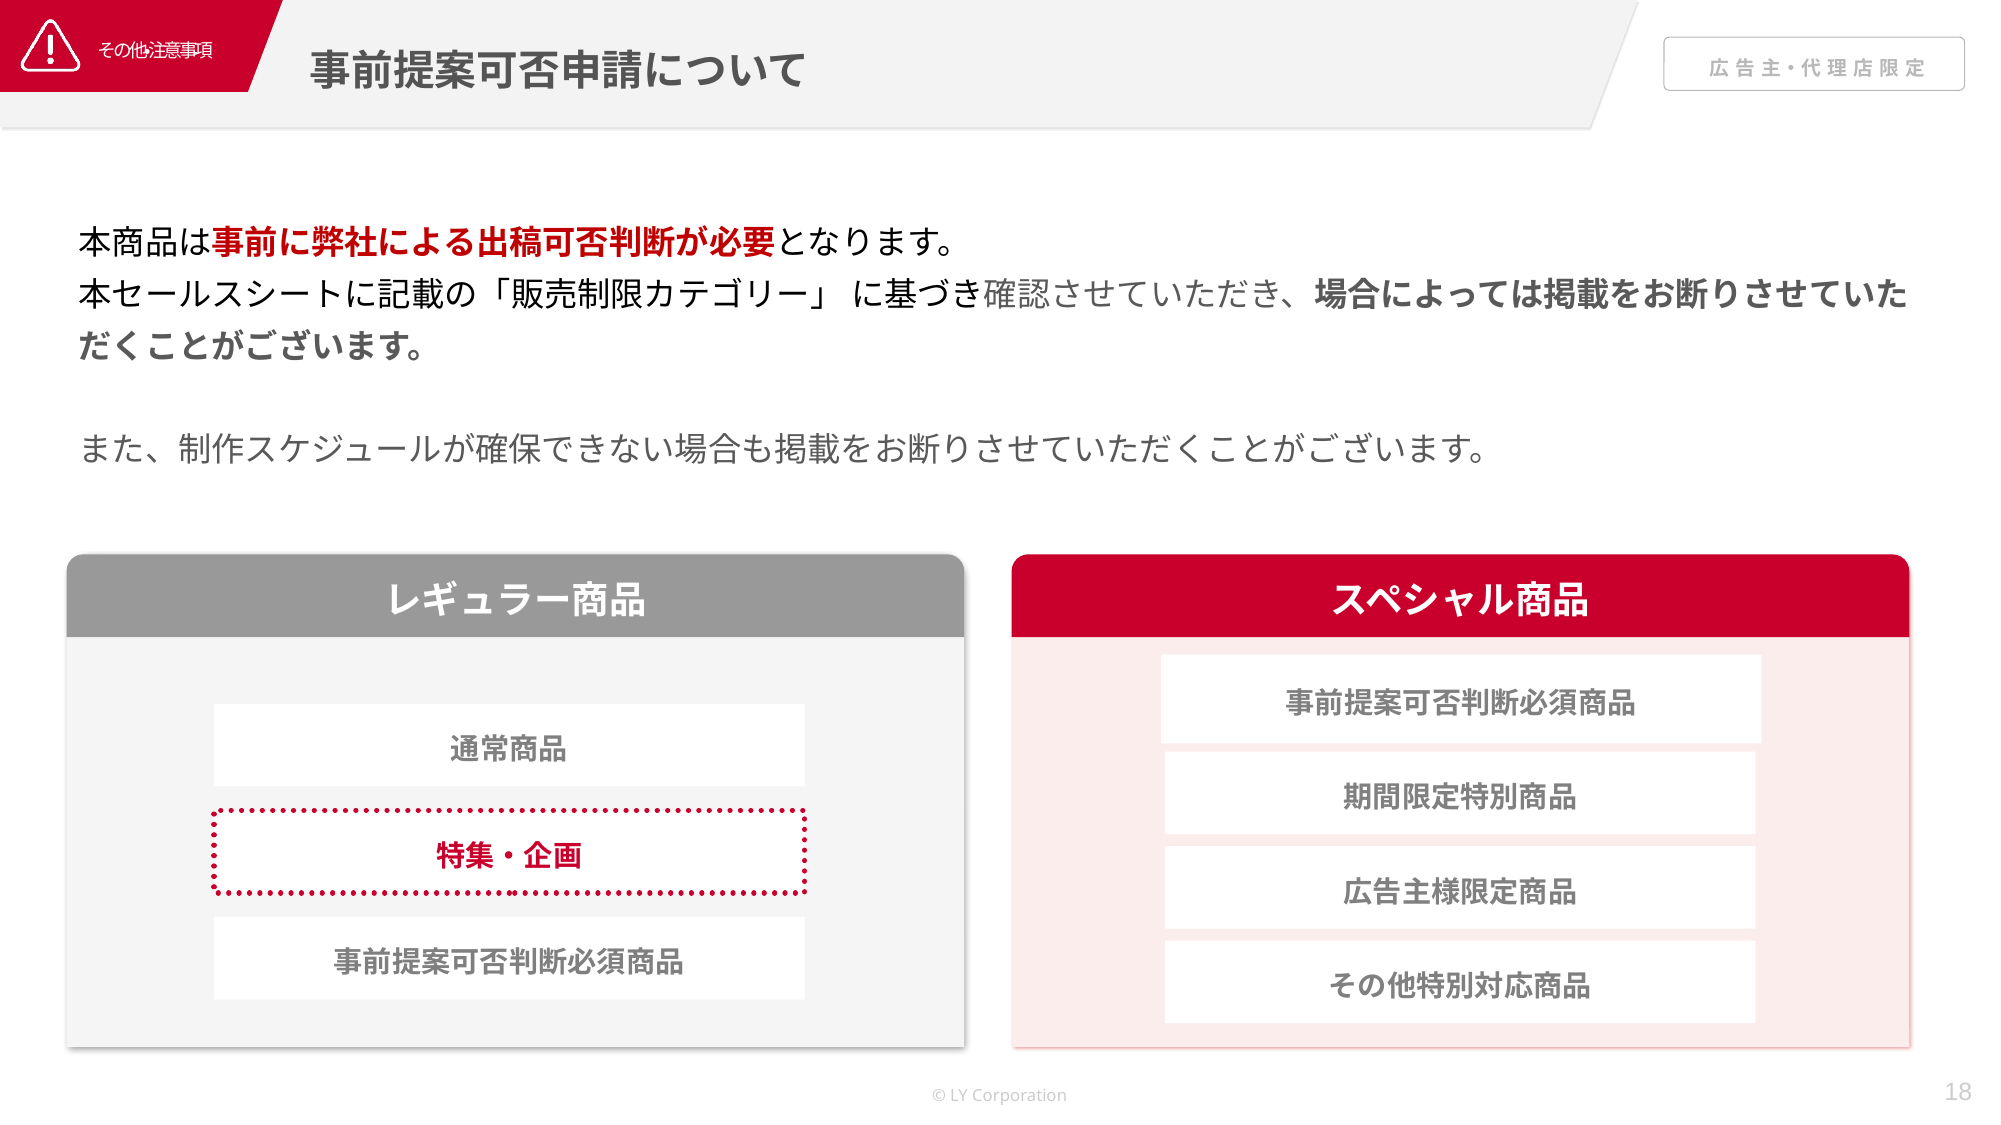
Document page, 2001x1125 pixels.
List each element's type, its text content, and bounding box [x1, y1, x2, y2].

text_box 期間限定特別商品 [1165, 751, 1756, 835]
text_box 事前提案可否判断必須商品 [1160, 654, 1762, 744]
text_box 広告主様限定商品 [1165, 846, 1756, 929]
text_box [1011, 638, 1910, 1047]
text_box 特集・企画 [214, 810, 805, 893]
text_box その他特別対応商品 [1165, 940, 1756, 1024]
text_box [66, 638, 965, 1047]
list 事前提案可否申請について [309, 41, 1645, 97]
picture [16, 12, 84, 80]
text_box 通常商品 [214, 703, 805, 787]
text_box 事前提案可否判断必須商品 [214, 916, 805, 1000]
text_box スペシャル商品 [1011, 554, 1910, 638]
list その他・注意事項 [97, 13, 240, 81]
text_box レギュラー商品 [66, 554, 965, 638]
text_box 本商品は事前に弊社による出稿可否判断が必要となります。 本セールスシートに記載の「販売制限カテゴリー」 に基づき確認させていただき、場合によっては掲載をお断りさせていただくことがございます。 また、制作スケジュールが確保できない場合も掲載をお断りさせていただくことがございます。 [78, 209, 1928, 469]
